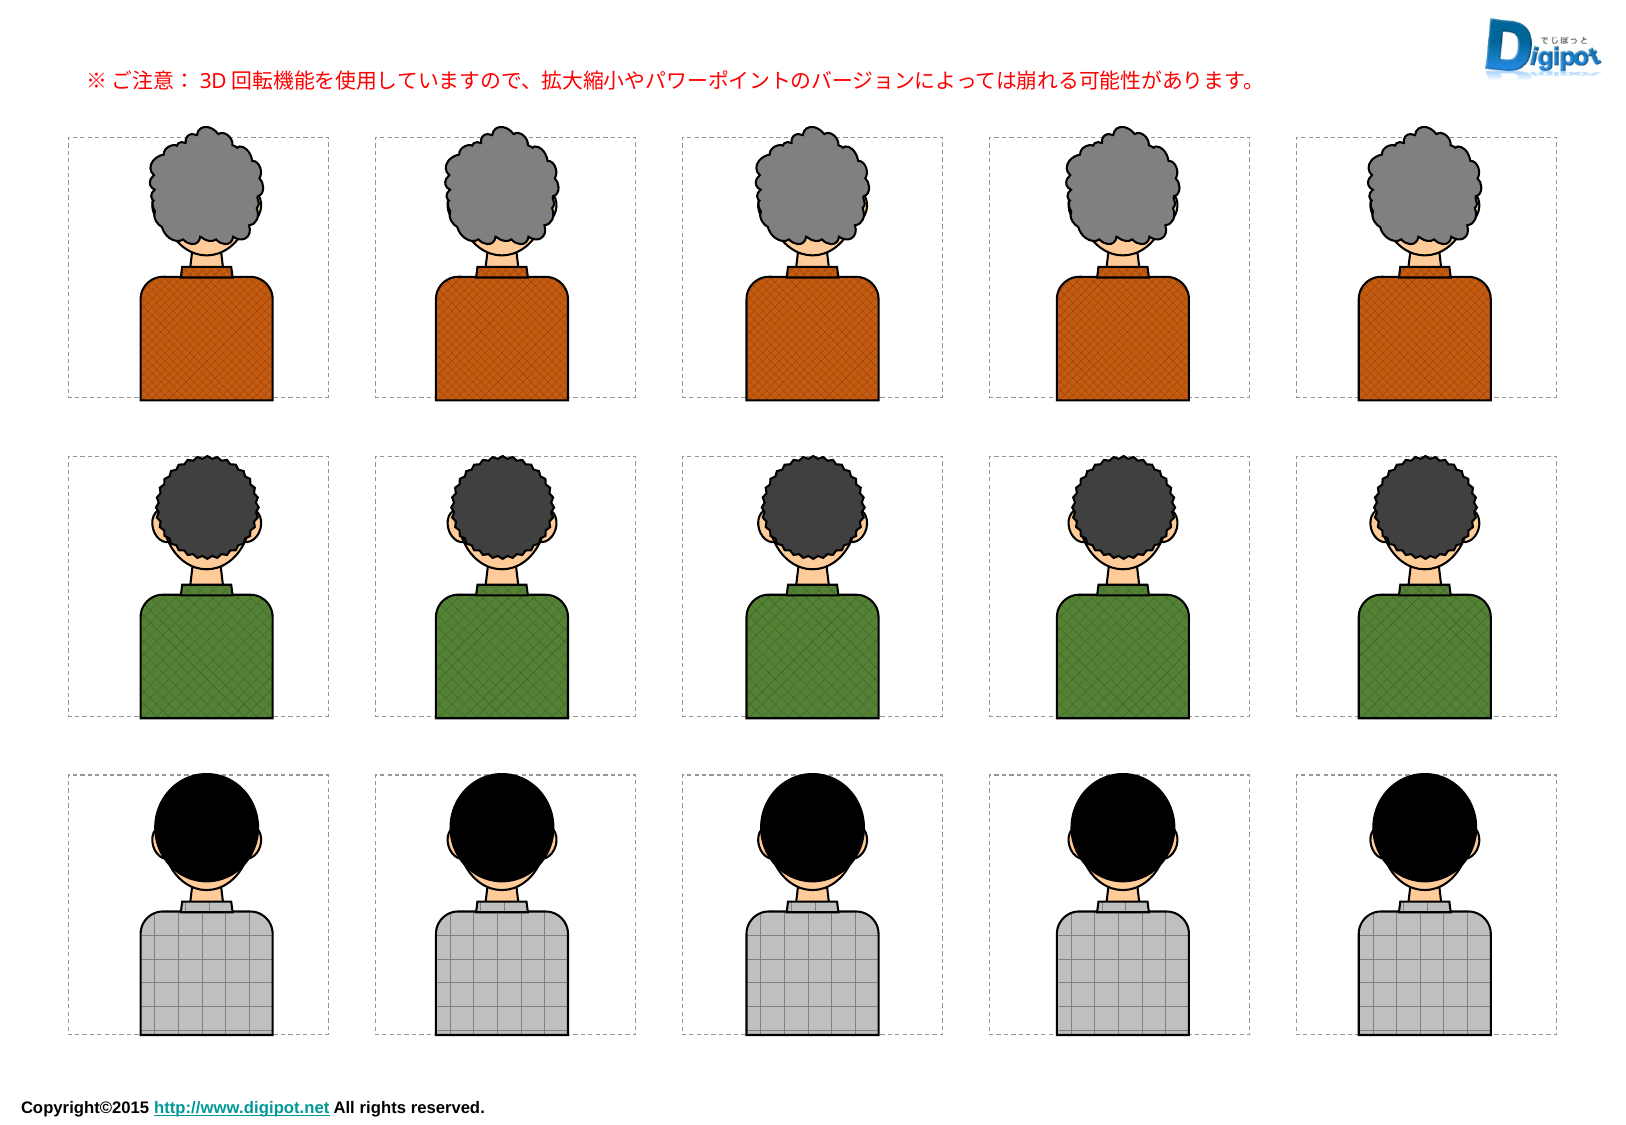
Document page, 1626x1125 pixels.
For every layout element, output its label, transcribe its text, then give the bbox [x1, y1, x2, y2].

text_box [746, 455, 879, 719]
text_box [435, 455, 569, 719]
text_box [1056, 773, 1190, 1036]
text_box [140, 773, 273, 1036]
text_box ※ご注意：3D回転機能を使用していますので、拡大縮小やパワーポイントのバージョンによっては崩れる可能性があります。 [71, 60, 1279, 101]
picture [1485, 18, 1602, 82]
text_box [1358, 126, 1491, 401]
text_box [435, 773, 569, 1036]
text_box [1056, 455, 1190, 719]
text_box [1056, 126, 1190, 401]
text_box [1358, 455, 1491, 719]
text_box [140, 126, 273, 401]
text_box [140, 455, 273, 719]
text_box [746, 126, 879, 401]
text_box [1358, 773, 1491, 1036]
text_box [435, 126, 569, 401]
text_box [746, 773, 879, 1036]
